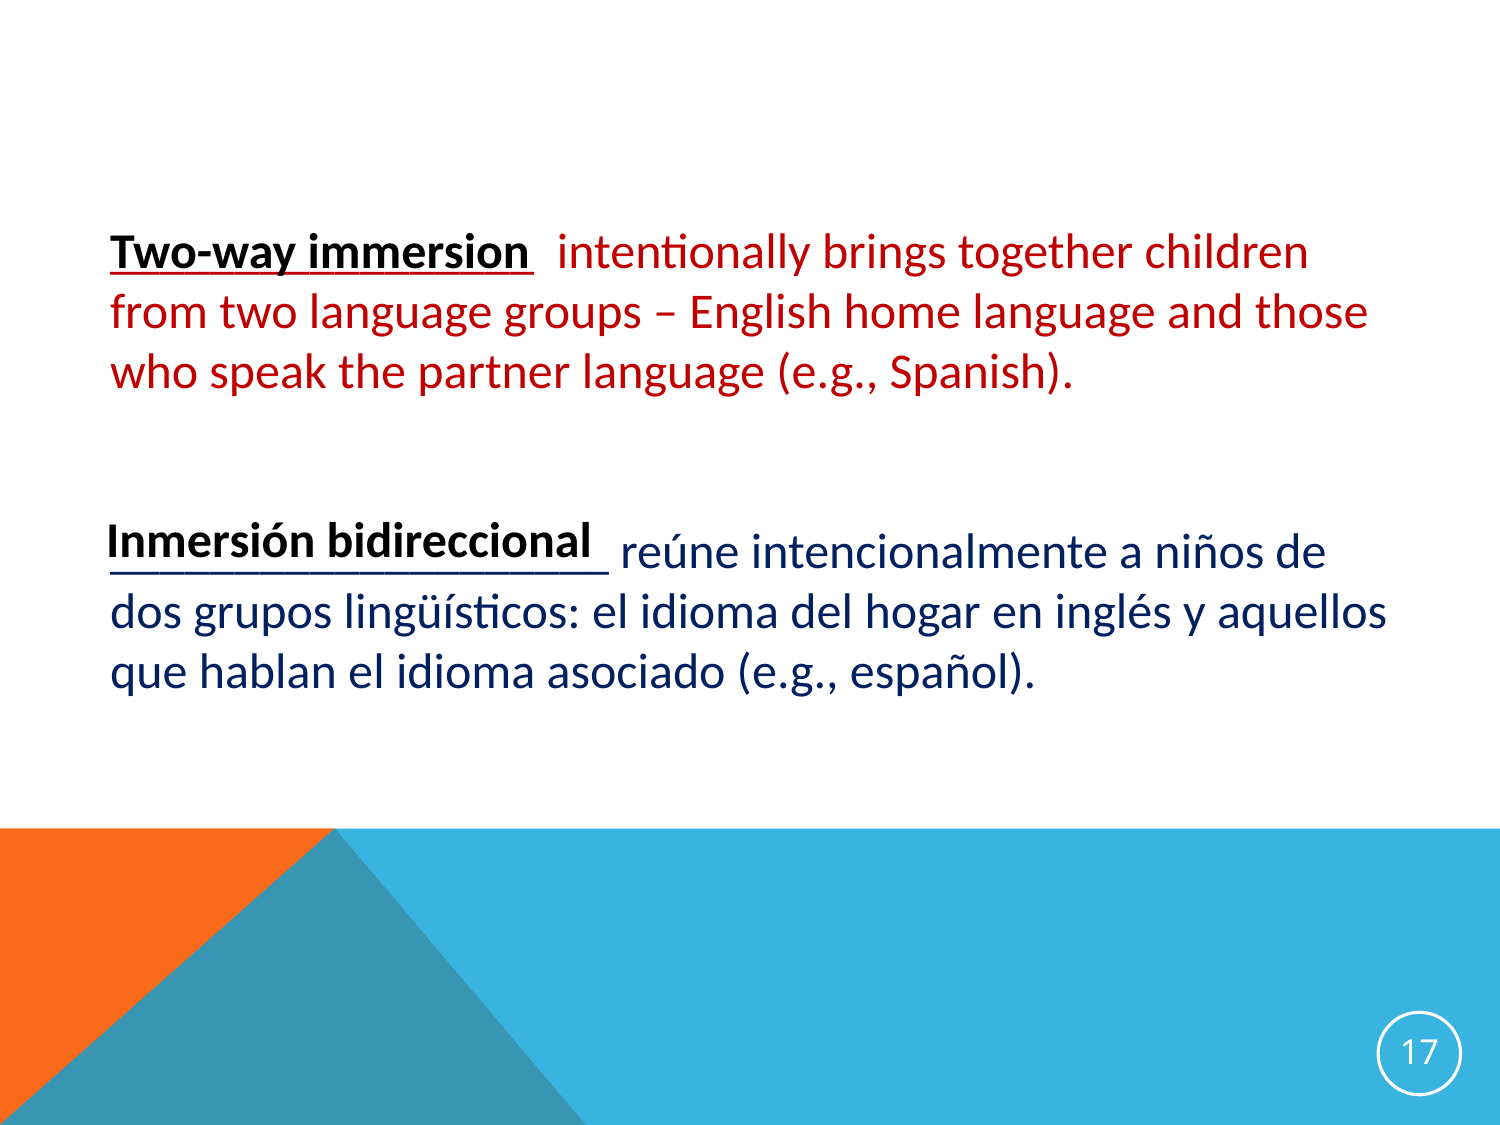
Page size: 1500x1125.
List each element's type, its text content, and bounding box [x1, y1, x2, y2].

text_box _________________ intentionally brings together children from two language groups – English home language and those who speak the partner language (e.g., Spanish). ____________________ reúne intencionalmente a niños de dos grupos lingüísticos: el idioma del hogar en inglés y aquellos que hablan el idioma asociado (e.g., español). [95, 210, 1412, 706]
slide_number 17 [1376, 1010, 1463, 1097]
text_box Inmersión bidireccional [91, 499, 608, 575]
text_box Two-way immersion [95, 210, 554, 286]
